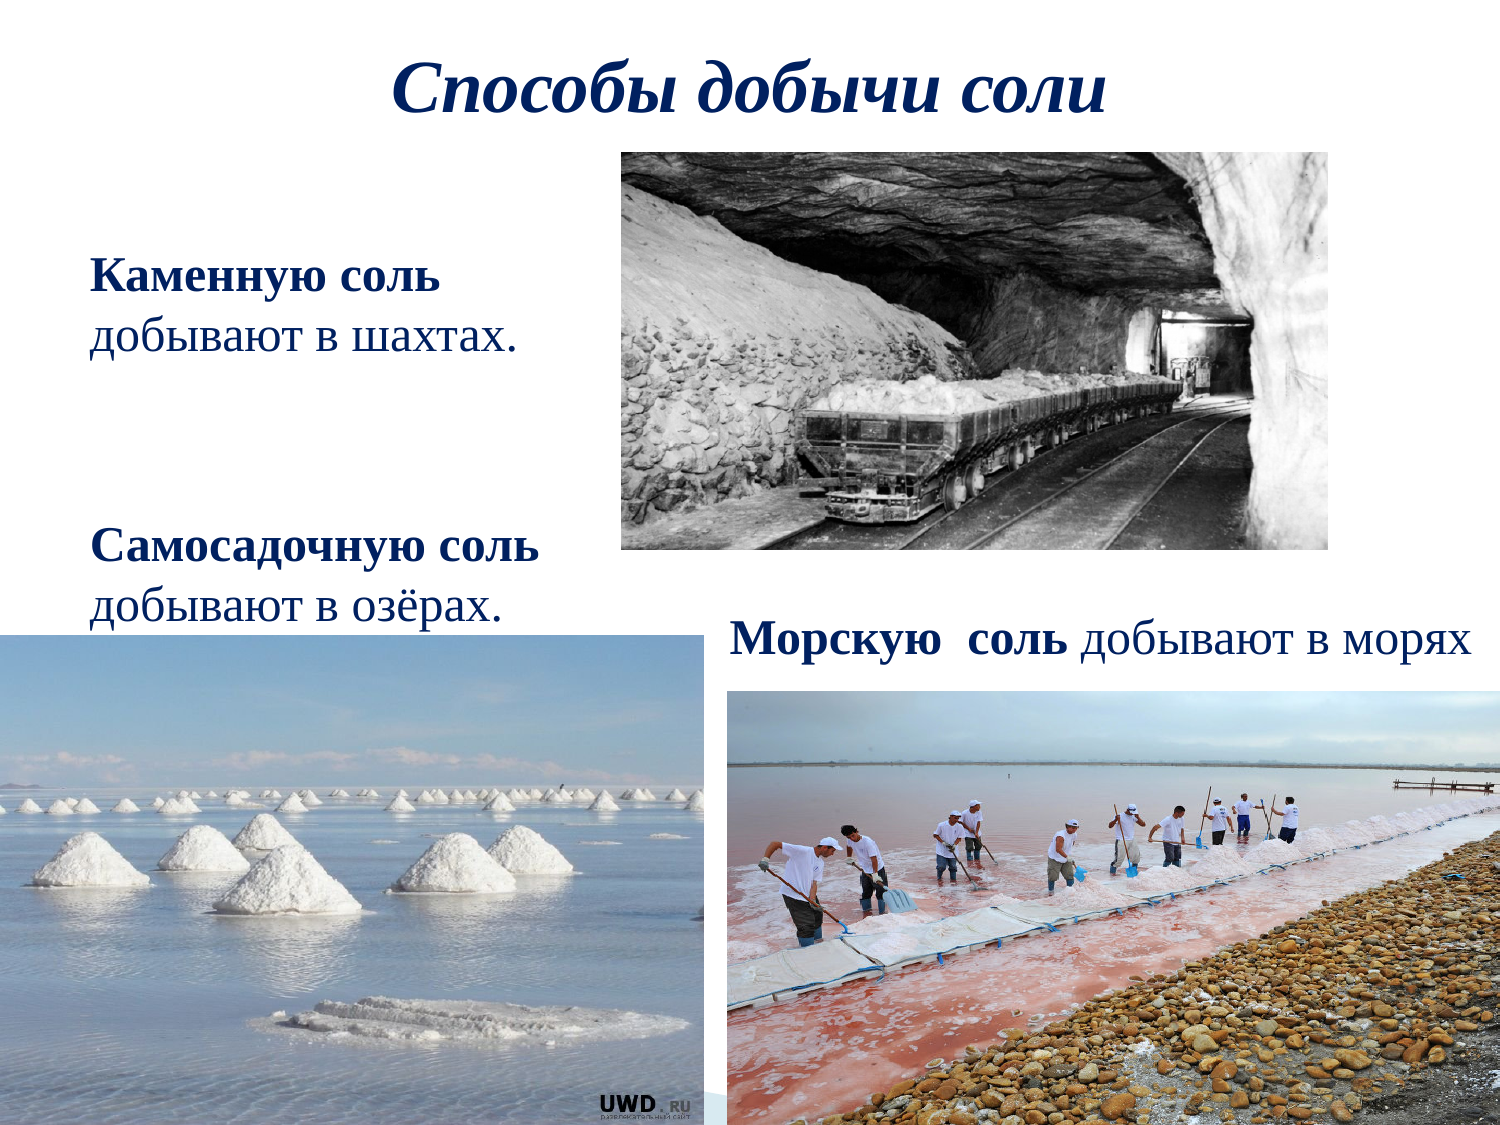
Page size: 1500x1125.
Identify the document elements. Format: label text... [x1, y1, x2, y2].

list Каменную соль добывают в шахтах. Самосадочную соль добывают в озёрах. [75, 164, 1425, 986]
text_box Морскую соль добывают в морях [714, 597, 1500, 673]
picture [620, 152, 1328, 551]
picture [727, 691, 1500, 1125]
title Способы добычи соли [75, 23, 1425, 141]
picture [0, 635, 704, 1125]
